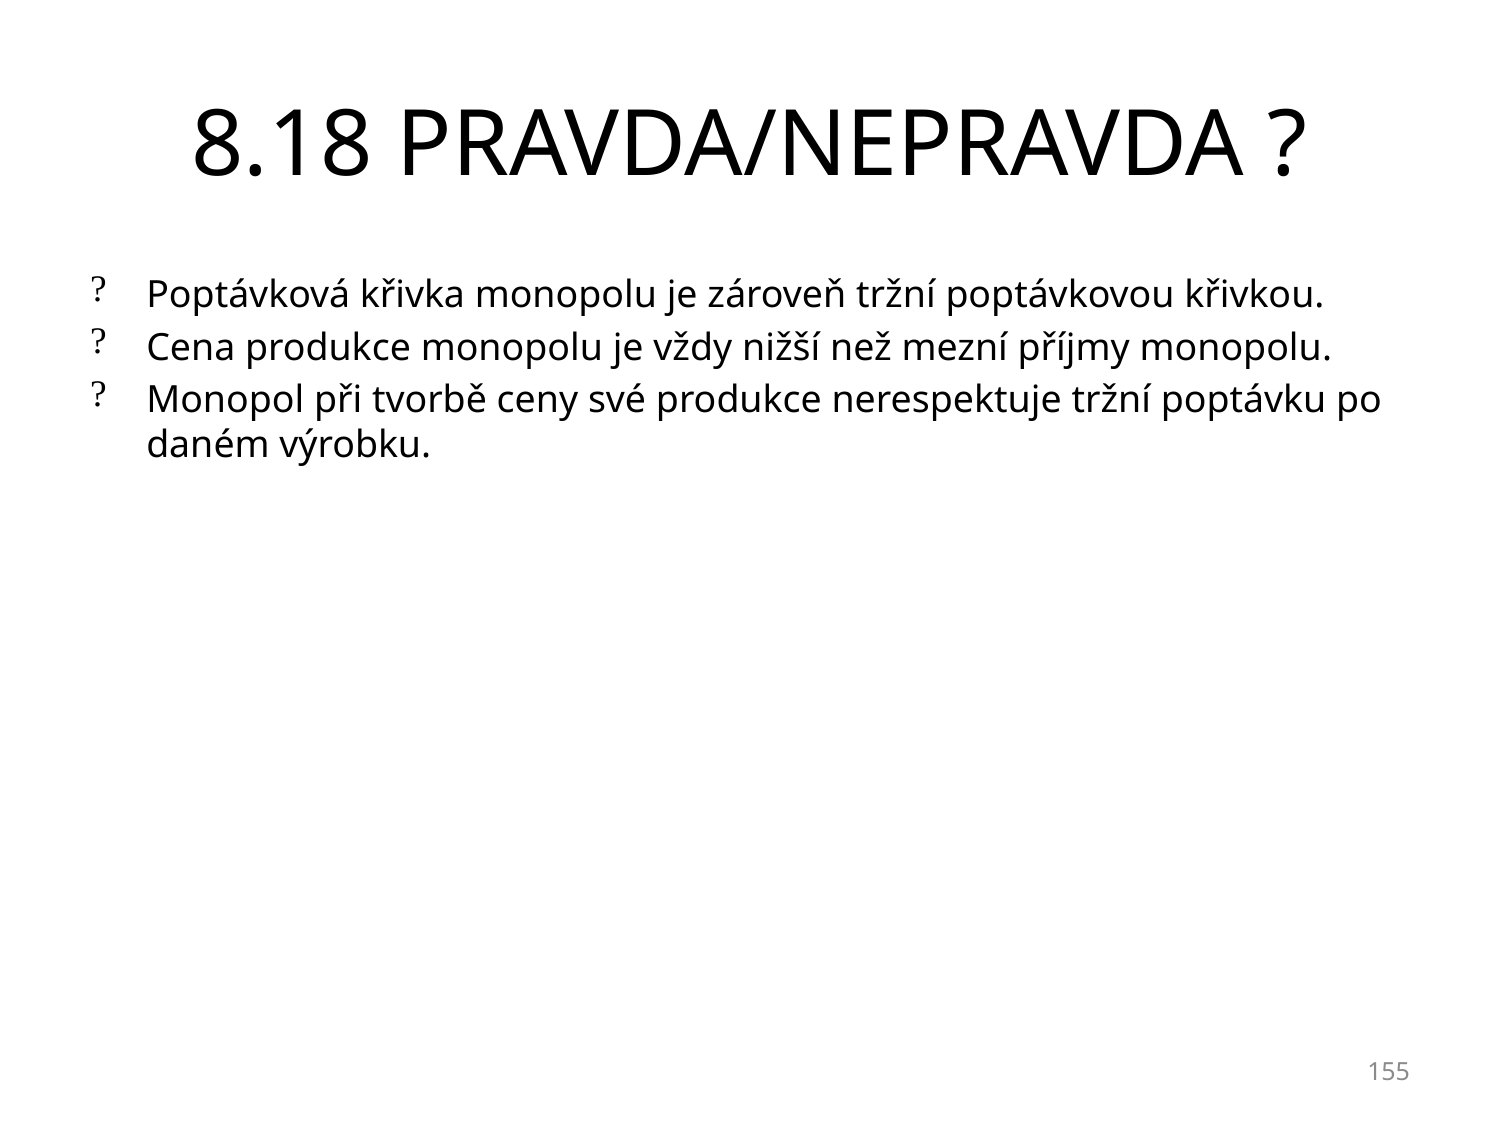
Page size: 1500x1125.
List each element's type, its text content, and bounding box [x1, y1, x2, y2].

slide_number 155 [1074, 1042, 1425, 1103]
title 8.18 PRAVDA/NEPRAVDA ? [75, 45, 1425, 233]
list Poptávková křivka monopolu je zároveň tržní poptávkovou křivkou. Cena produkce monopolu je vždy nižší než mezní příjmy monopolu. Monopol při tvorbě ceny své produkce nerespektuje tržní poptávku po daném výrobku. [75, 262, 1425, 1005]
